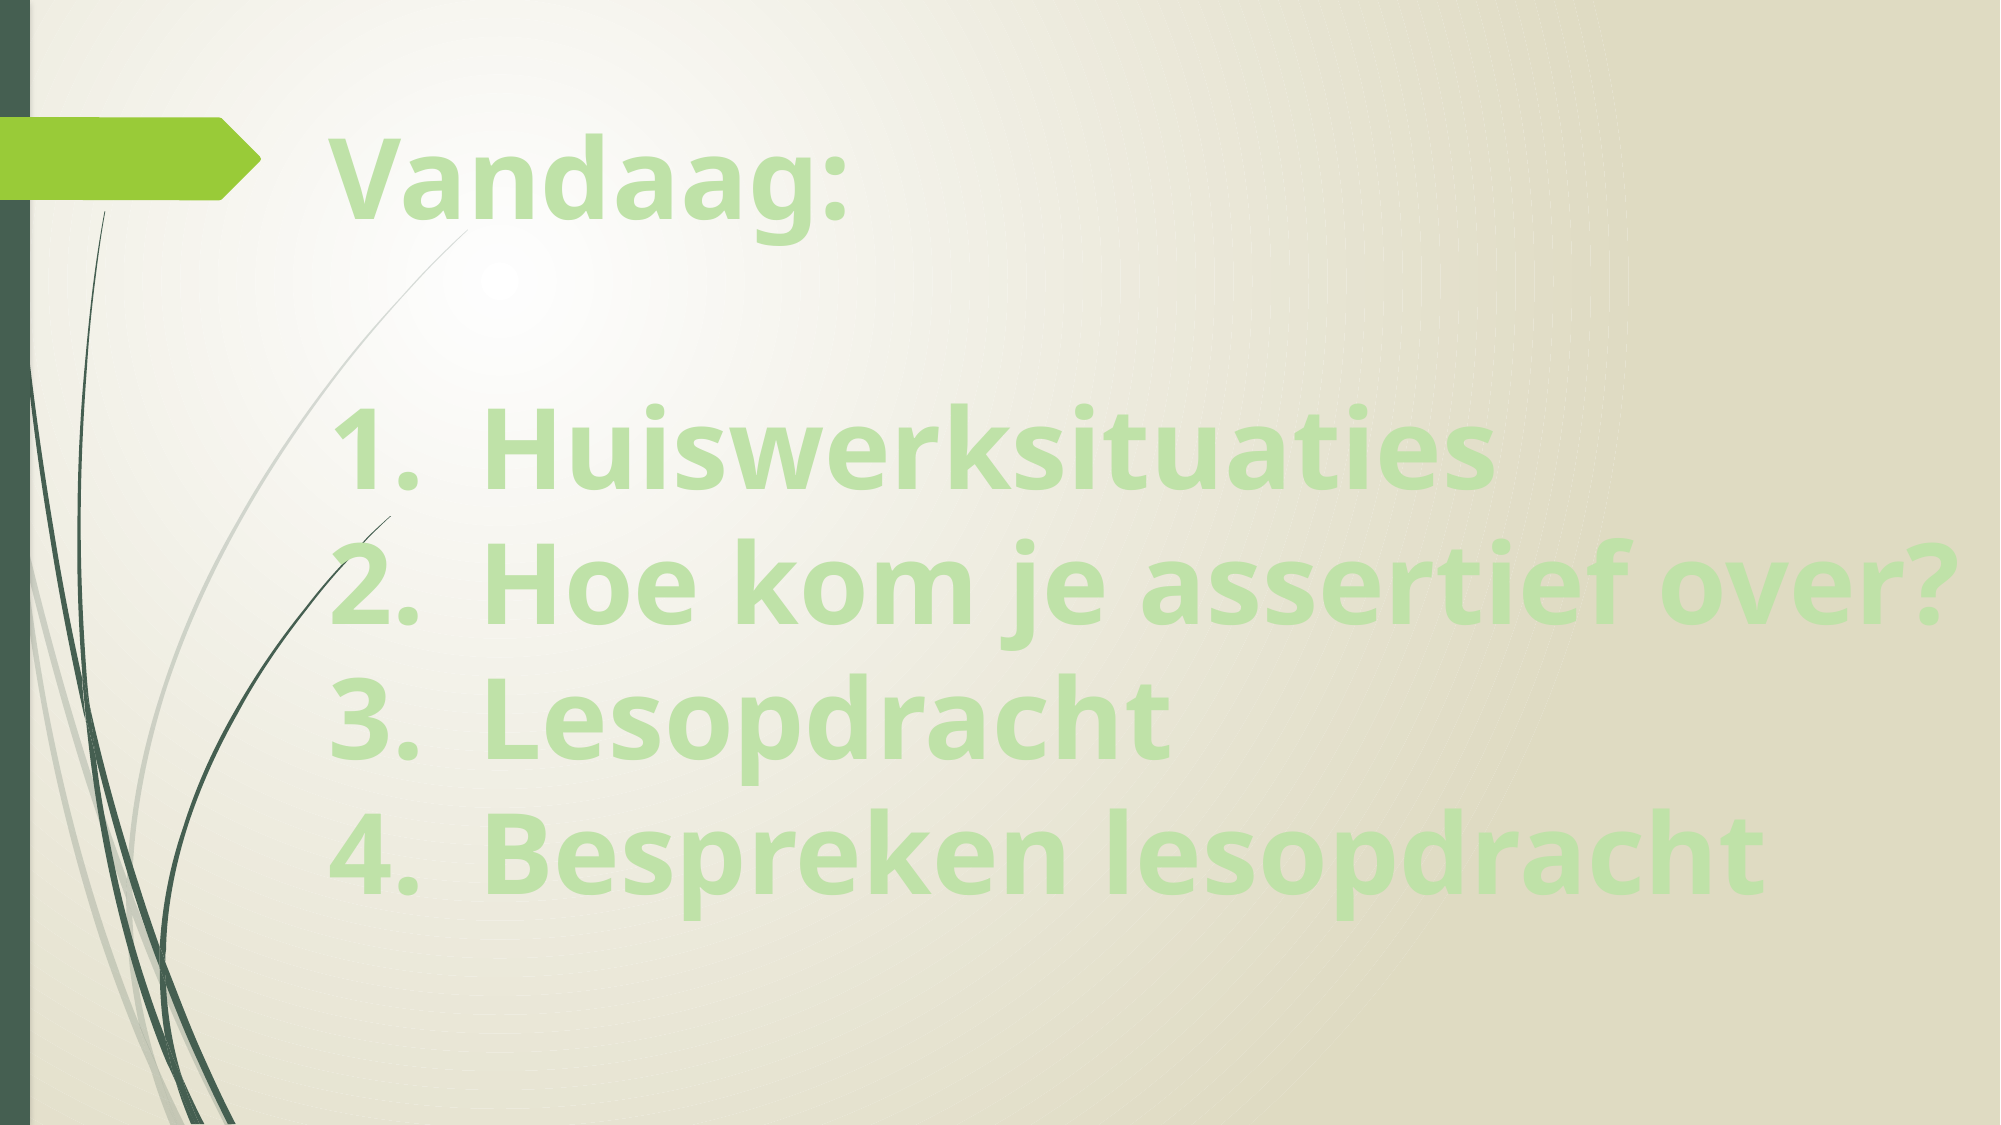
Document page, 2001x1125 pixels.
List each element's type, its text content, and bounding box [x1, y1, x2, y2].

text_box Vandaag: Huiswerksituaties Hoe kom je assertief over? Lesopdracht Bespreken lesopdracht [313, 99, 1977, 925]
